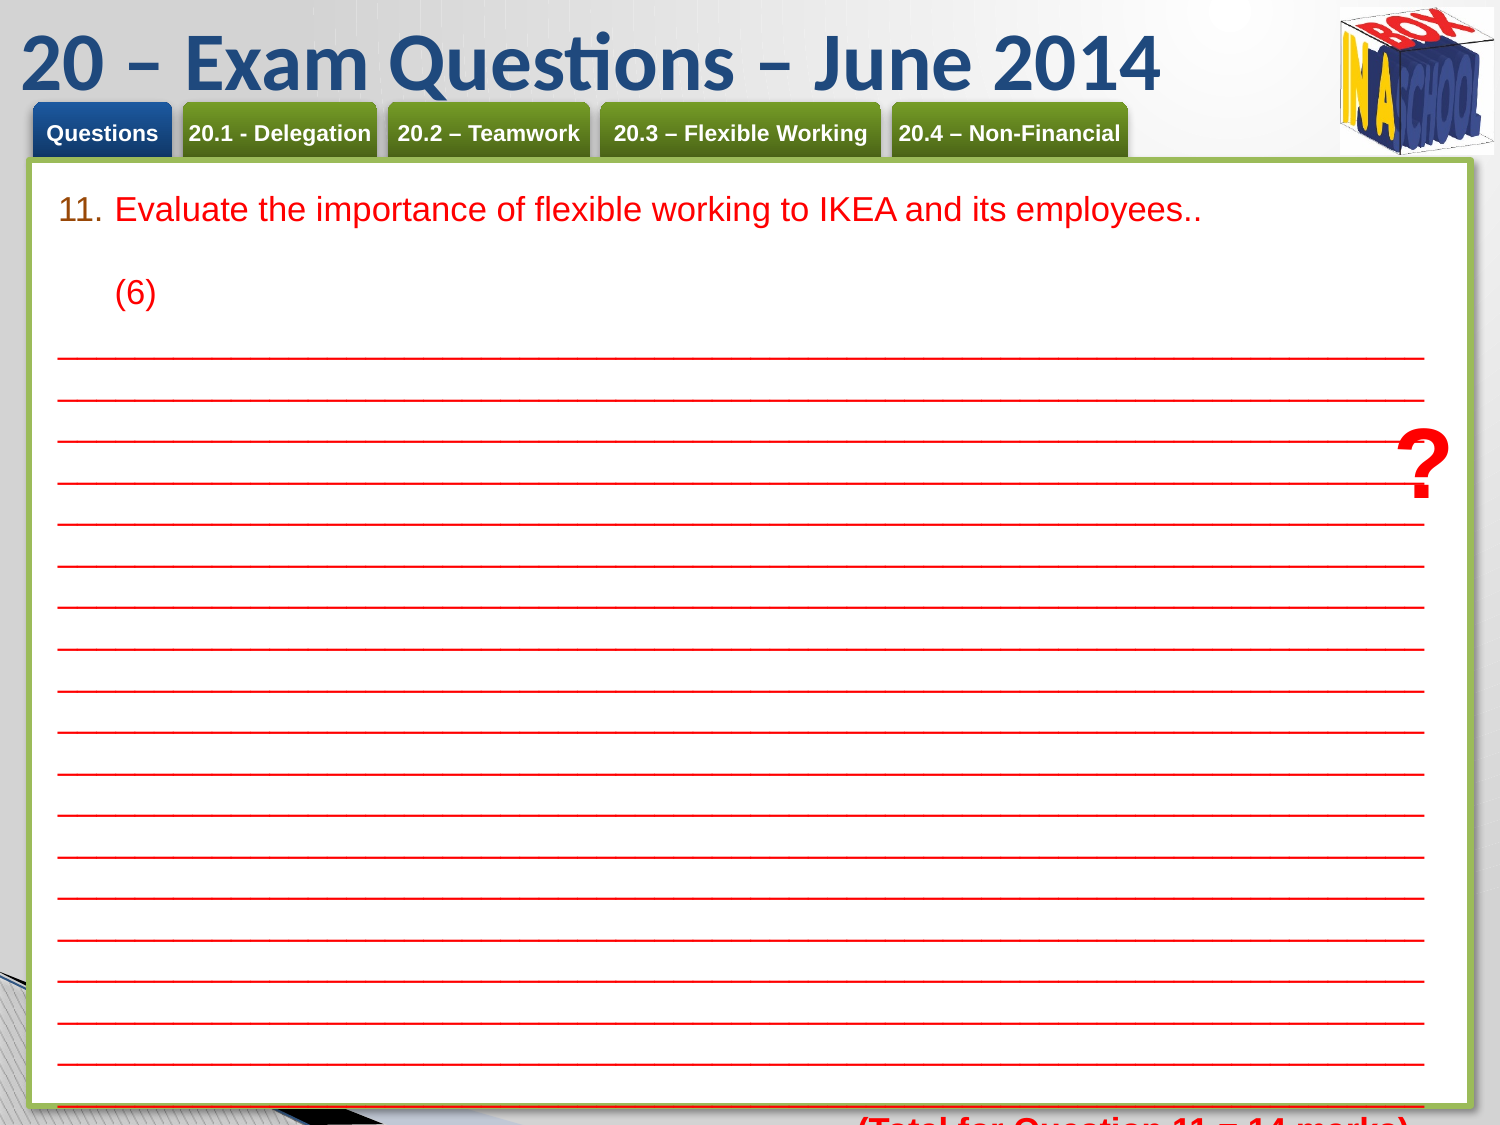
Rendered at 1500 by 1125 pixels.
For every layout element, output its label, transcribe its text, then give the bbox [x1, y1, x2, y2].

text_box Evaluate the importance of flexible working to IKEA and its employees.. (6) ______________________________________________________________________________________________________________________________________________________________________________________________________________________________________________________________________________________________________________________________________________________________________________________________________________________________________________________________________________________________________________________________________________________________________________________________________________________________________________________________________________________________________________________________________________________________________________________________________________________________________________________________________________________________________________________________________________________________________________________________________________________________________________________________________________________________________________________________________________________________________________________________________________________________________________________________________________________________________________________________________________________________________________________________________________________________________________ (Total for Question 11 = 14 marks) [43, 179, 1447, 1125]
text_box ? [1379, 390, 1470, 526]
picture [1340, 7, 1495, 155]
title 20 – Exam Questions – June 2014 [5, 11, 1270, 102]
